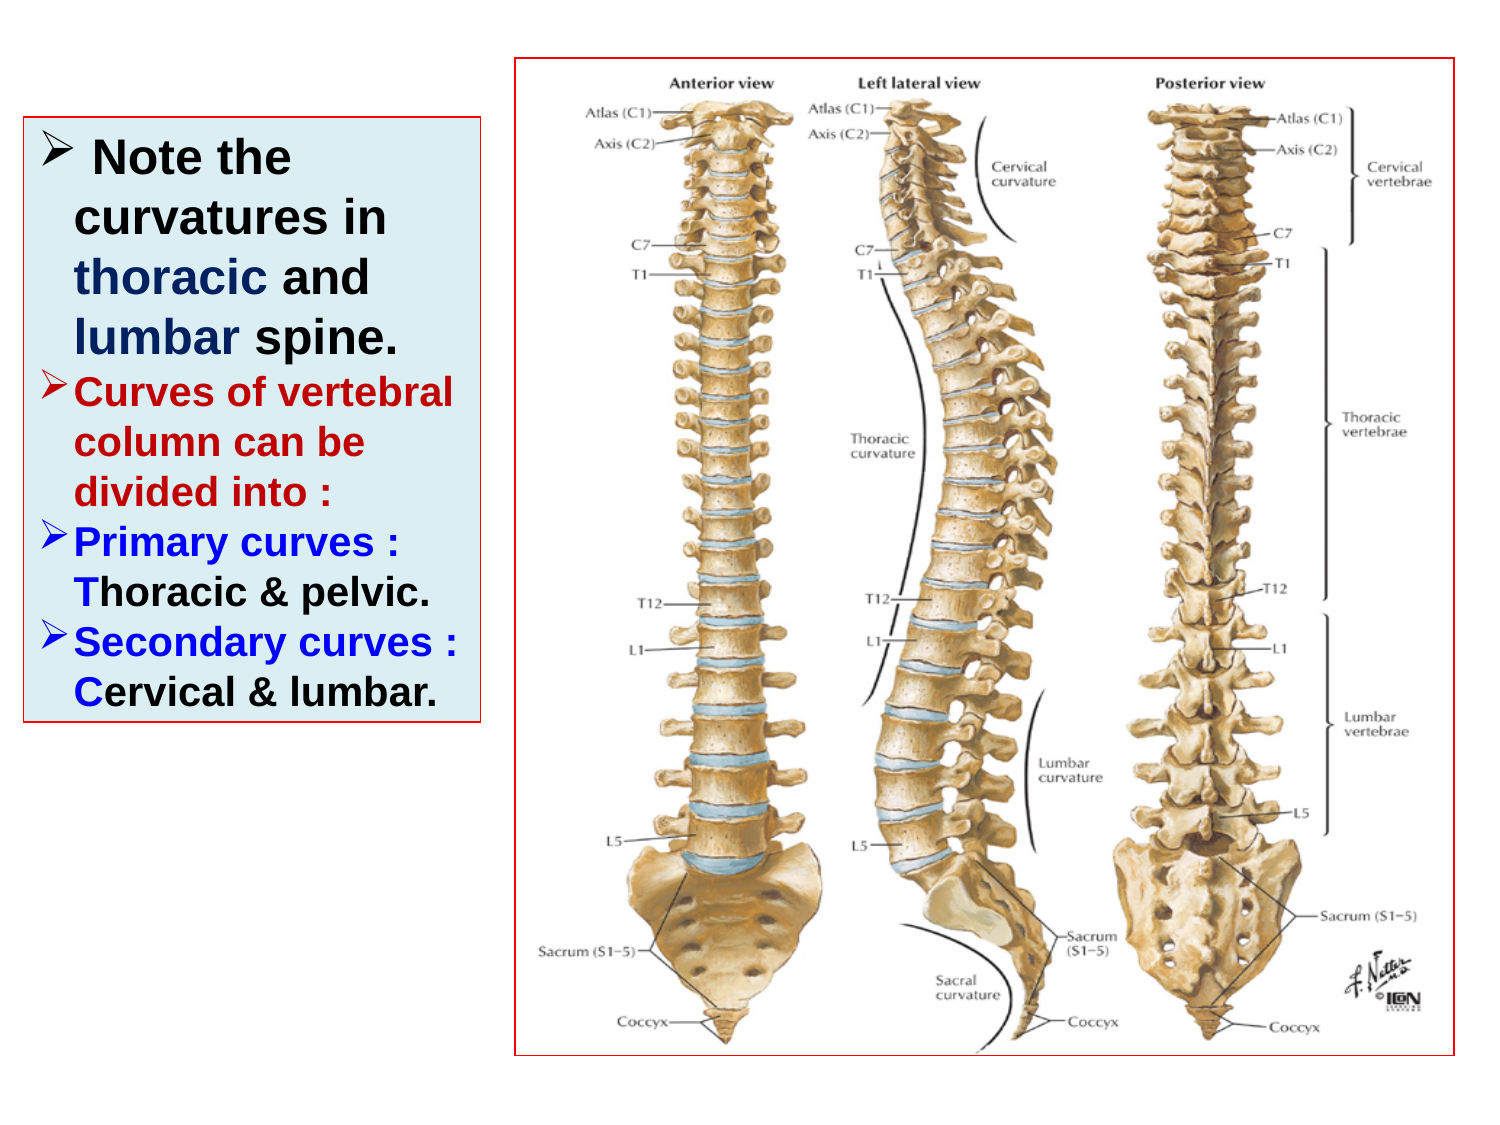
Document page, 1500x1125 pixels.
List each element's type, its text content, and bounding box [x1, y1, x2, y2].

text_box Note the curvatures in thoracic and lumbar spine. Curves of vertebral column can be divided into : Primary curves : Thoracic & pelvic. Secondary curves : Cervical & lumbar. [23, 117, 481, 723]
picture [515, 58, 1454, 1055]
